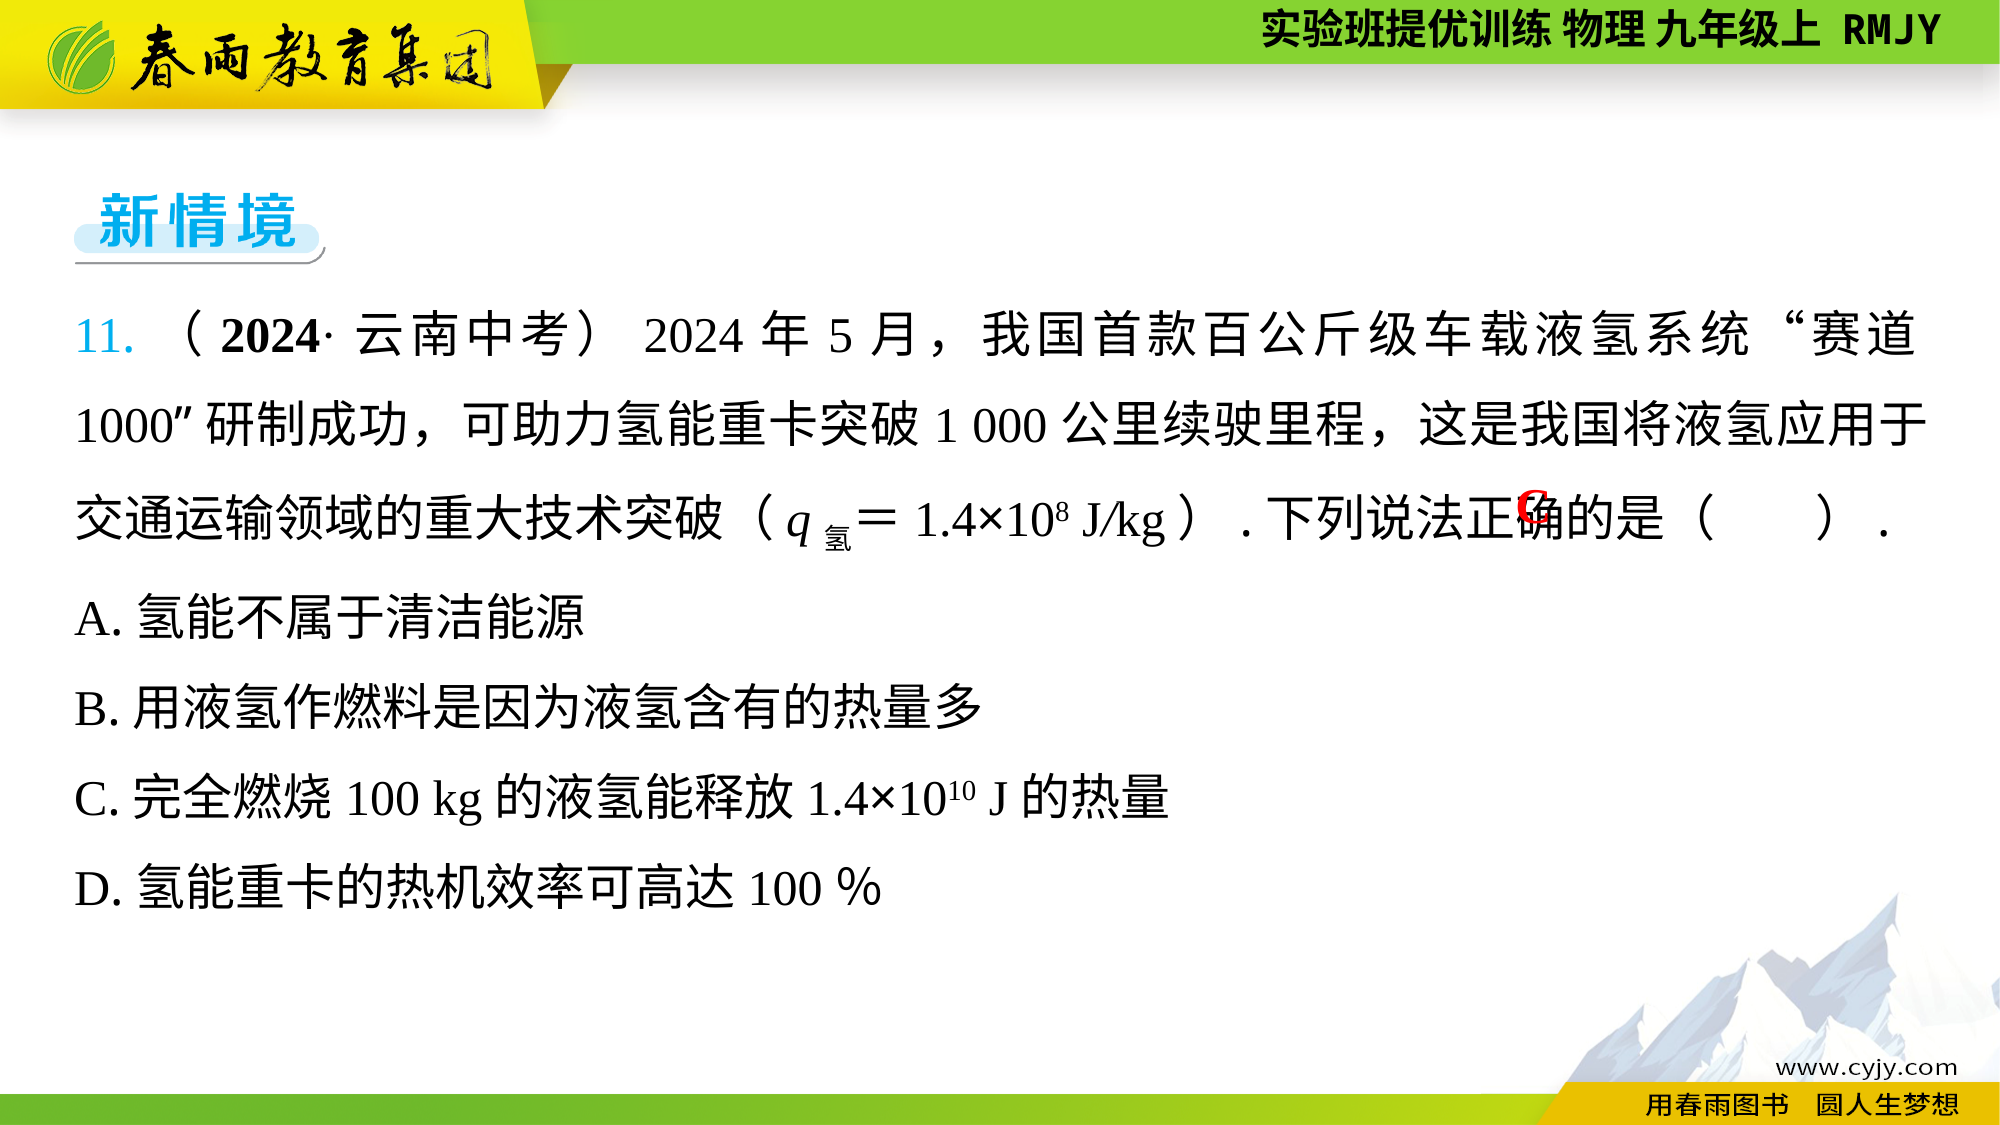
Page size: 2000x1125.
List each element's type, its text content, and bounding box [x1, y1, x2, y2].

list 11.（2024·云南中考）2024年5月，我国首款百公斤级车载液氢系统“赛道1000”研制成功，可助力氢能重卡突破1 000公里续驶里程，这是我国将液氢应用于交通运输领域的重大技术突破（q氢＝1.4×108 J/kg）.下列说法正确的是（ ）. A.氢能不属于清洁能源 B.用液氢作燃料是因为液氢含有的热量多 C.完全燃烧100 kg的液氢能释放1.4×1010 J的热量 D.氢能重卡的热机效率可高达100％ [59, 265, 1944, 906]
text_box C [1500, 466, 1567, 542]
picture [0, 0, 2000, 1125]
